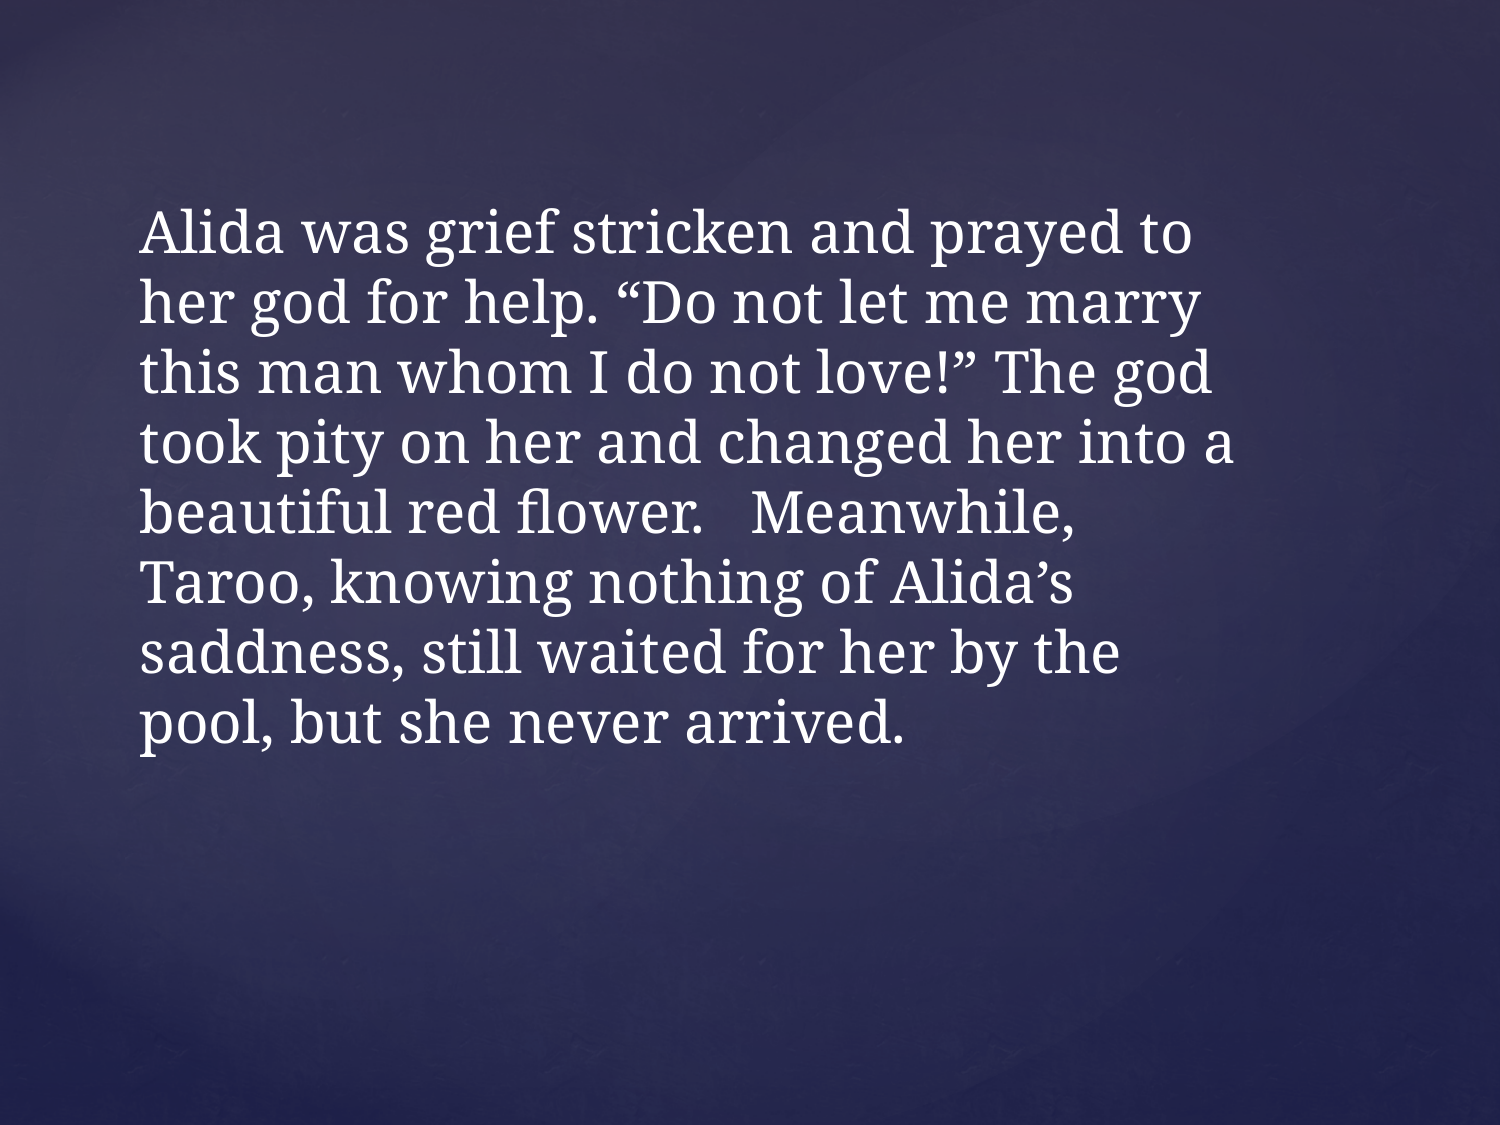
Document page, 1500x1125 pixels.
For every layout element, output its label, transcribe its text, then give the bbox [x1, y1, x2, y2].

text_box Alida was grief stricken and prayed to her god for help. “Do not let me marry this man whom I do not love!” The god took pity on her and changed her into a beautiful red flower. Meanwhile, Taroo, knowing nothing of Alida’s saddness, still waited for her by the pool, but she never arrived. [124, 187, 1263, 762]
